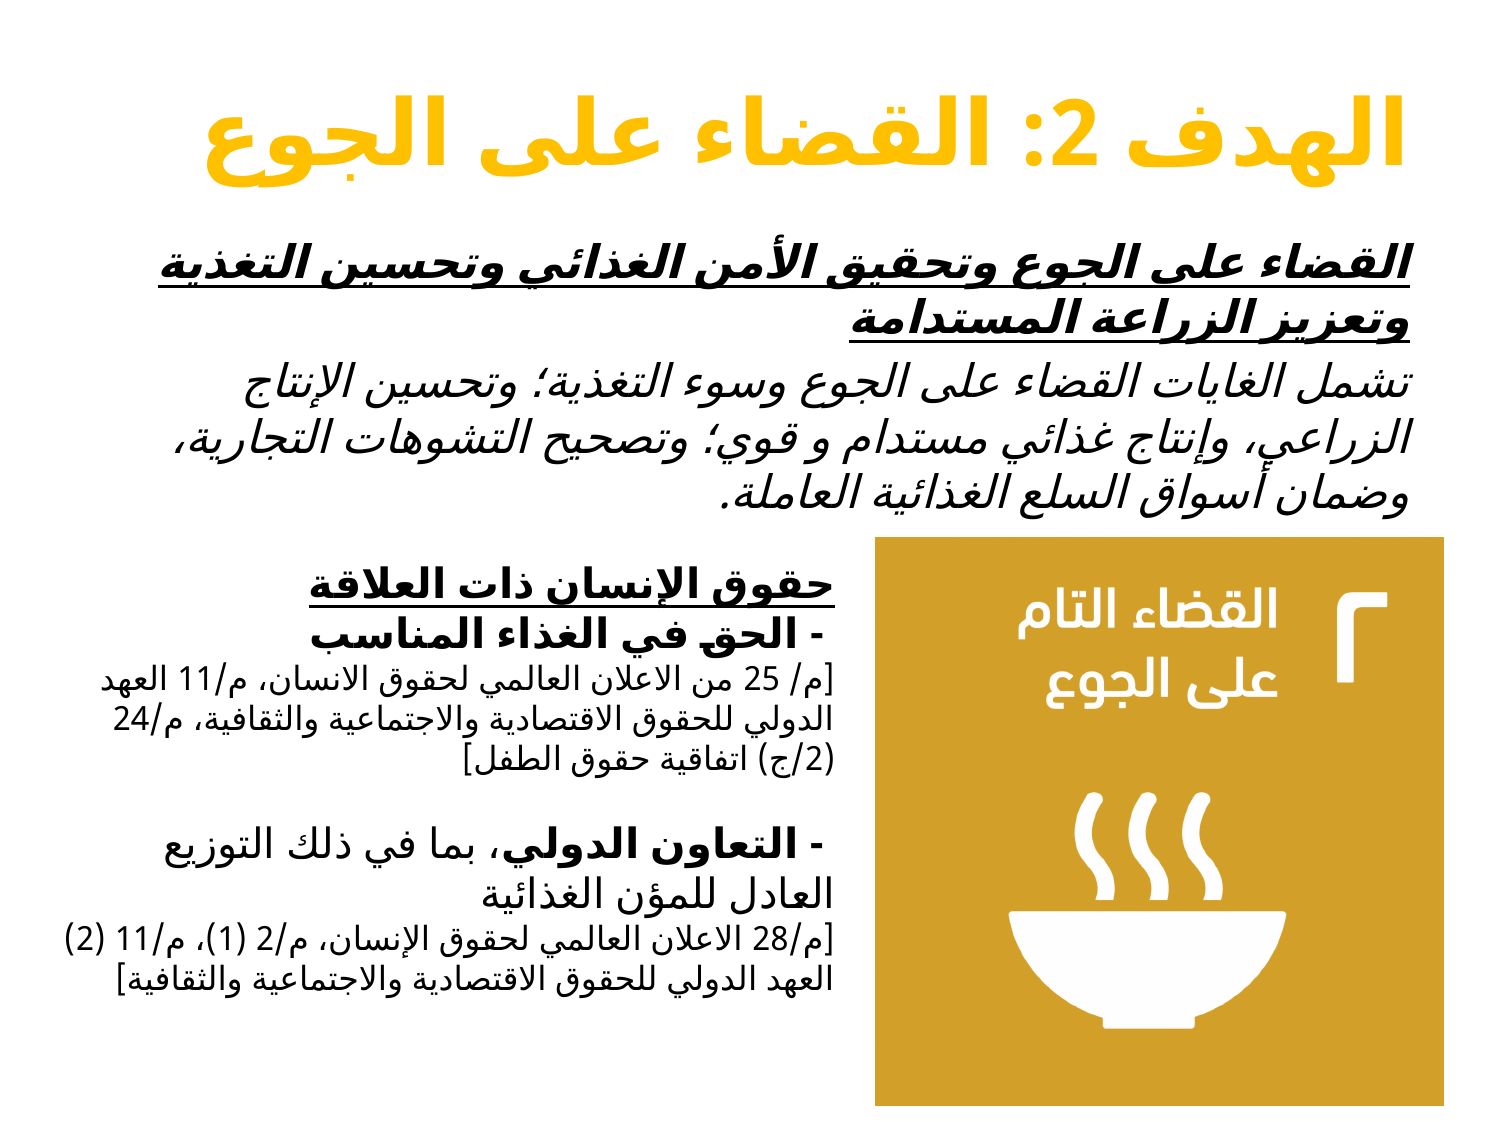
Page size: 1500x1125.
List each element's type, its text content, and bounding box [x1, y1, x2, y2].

title الهدف 2: القضاء على الجوع [75, 24, 1425, 224]
text_box حقوق الإنسان ذات العلاقة - الحق في الغذاء المناسب [م/ 25 من الاعلان العالمي لحقوق الانسان، م/11 العهد الدولي للحقوق الاقتصادية والاجتماعية والثقافية، م/24 (2/ج) اتفاقية حقوق الطفل] - التعاون الدولي، بما في ذلك التوزيع العادل للمؤن الغذائية [م/28 الاعلان العالمي لحقوق الإنسان، م/2 (1)، م/11 (2) العهد الدولي للحقوق الاقتصادية والاجتماعية والثقافية] [37, 549, 850, 1005]
picture [874, 537, 1444, 1106]
list القضاء على الجوع وتحقيق الأمن الغذائي وتحسين التغذية وتعزيز الزراعة المستدامة تشمل الغايات القضاء على الجوع وسوء التغذية؛ وتحسين الإنتاج الزراعي، وإنتاج غذائي مستدام و قوي؛ وتصحيح التشوهات التجارية، وضمان أسواق السلع الغذائية العاملة. [62, 224, 1425, 525]
